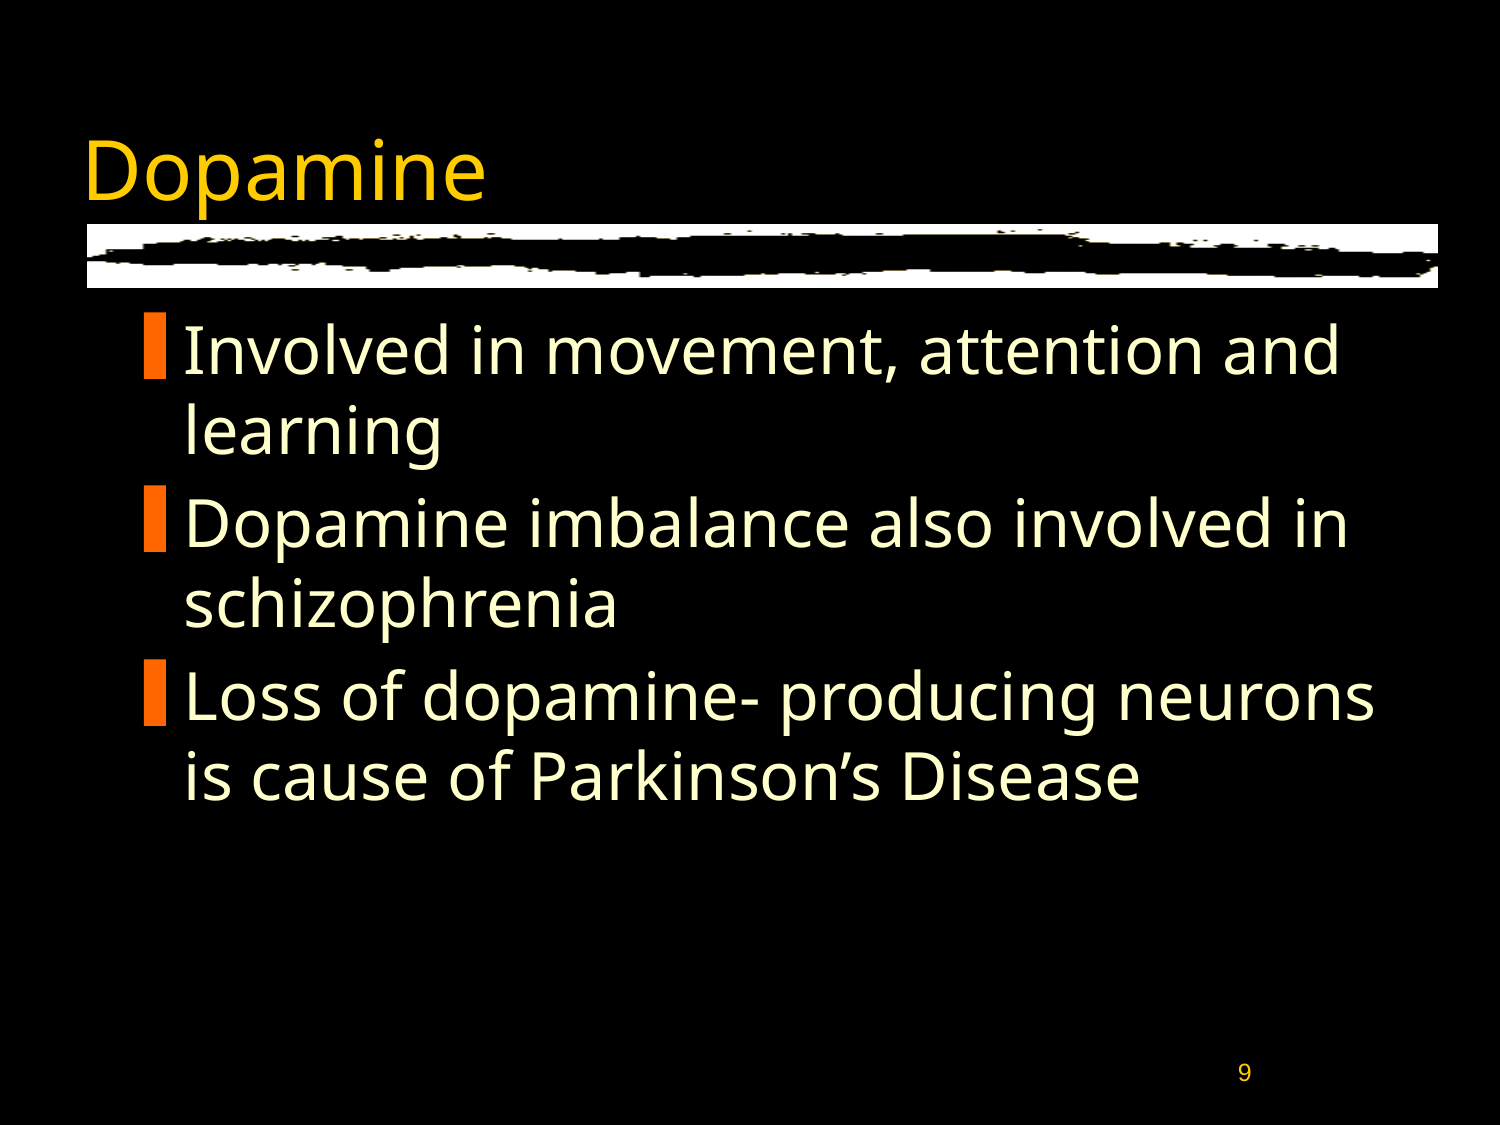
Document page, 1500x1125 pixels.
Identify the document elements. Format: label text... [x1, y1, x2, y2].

list Involved in movement, attention and learning Dopamine imbalance also involved in schizophrenia Loss of dopamine- producing neurons is cause of Parkinson’s Disease [112, 299, 1426, 988]
title Dopamine [66, 37, 1342, 226]
